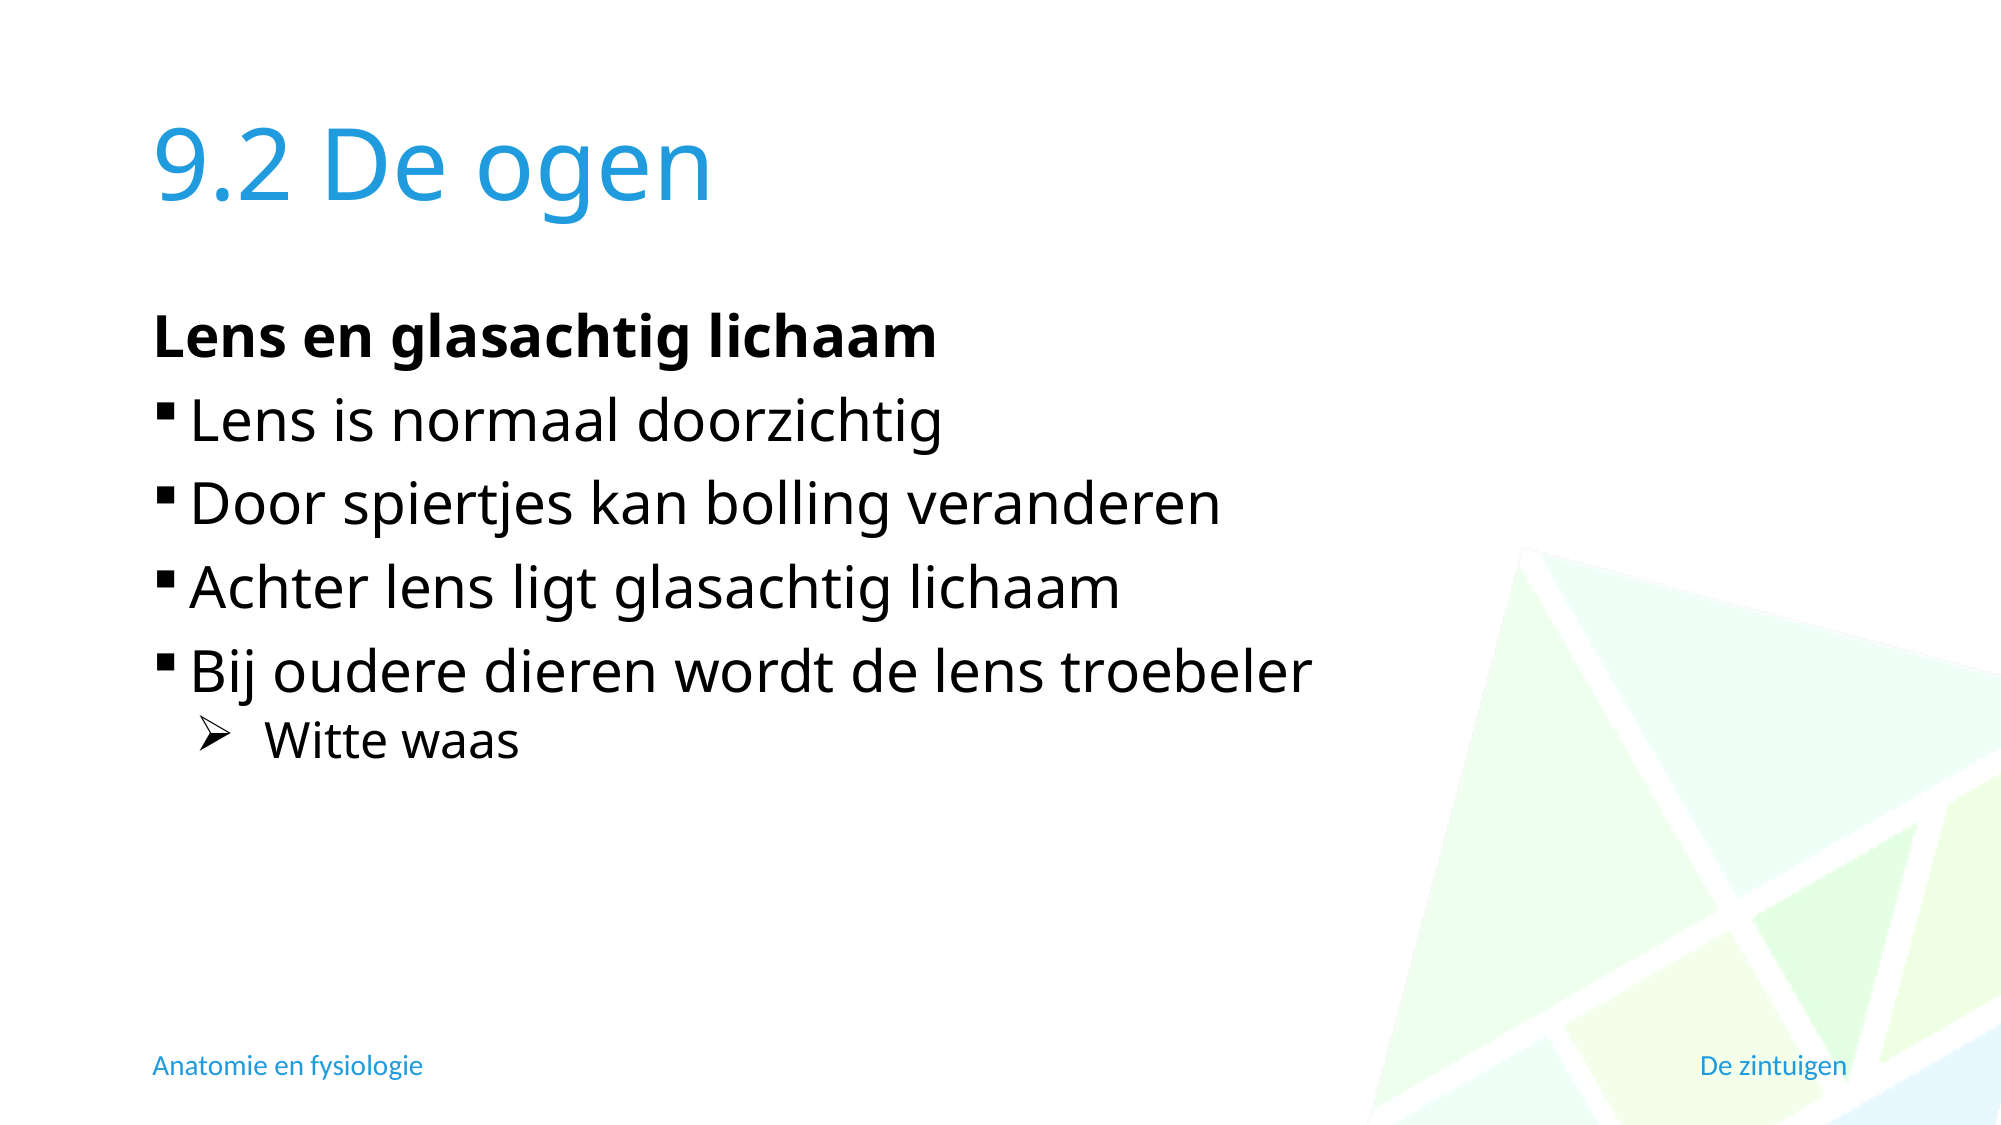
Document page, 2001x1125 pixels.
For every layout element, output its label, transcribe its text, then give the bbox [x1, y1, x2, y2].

list De zintuigen [1412, 1042, 1863, 1103]
title 9.2 De ogen [137, 59, 1863, 278]
list Anatomie en fysiologie [137, 1042, 588, 1103]
list Lens en glasachtig lichaam Lens is normaal doorzichtig Door spiertjes kan bolling veranderen Achter lens ligt glasachtig lichaam Bij oudere dieren wordt de lens troebeler Witte waas [137, 299, 1863, 1014]
